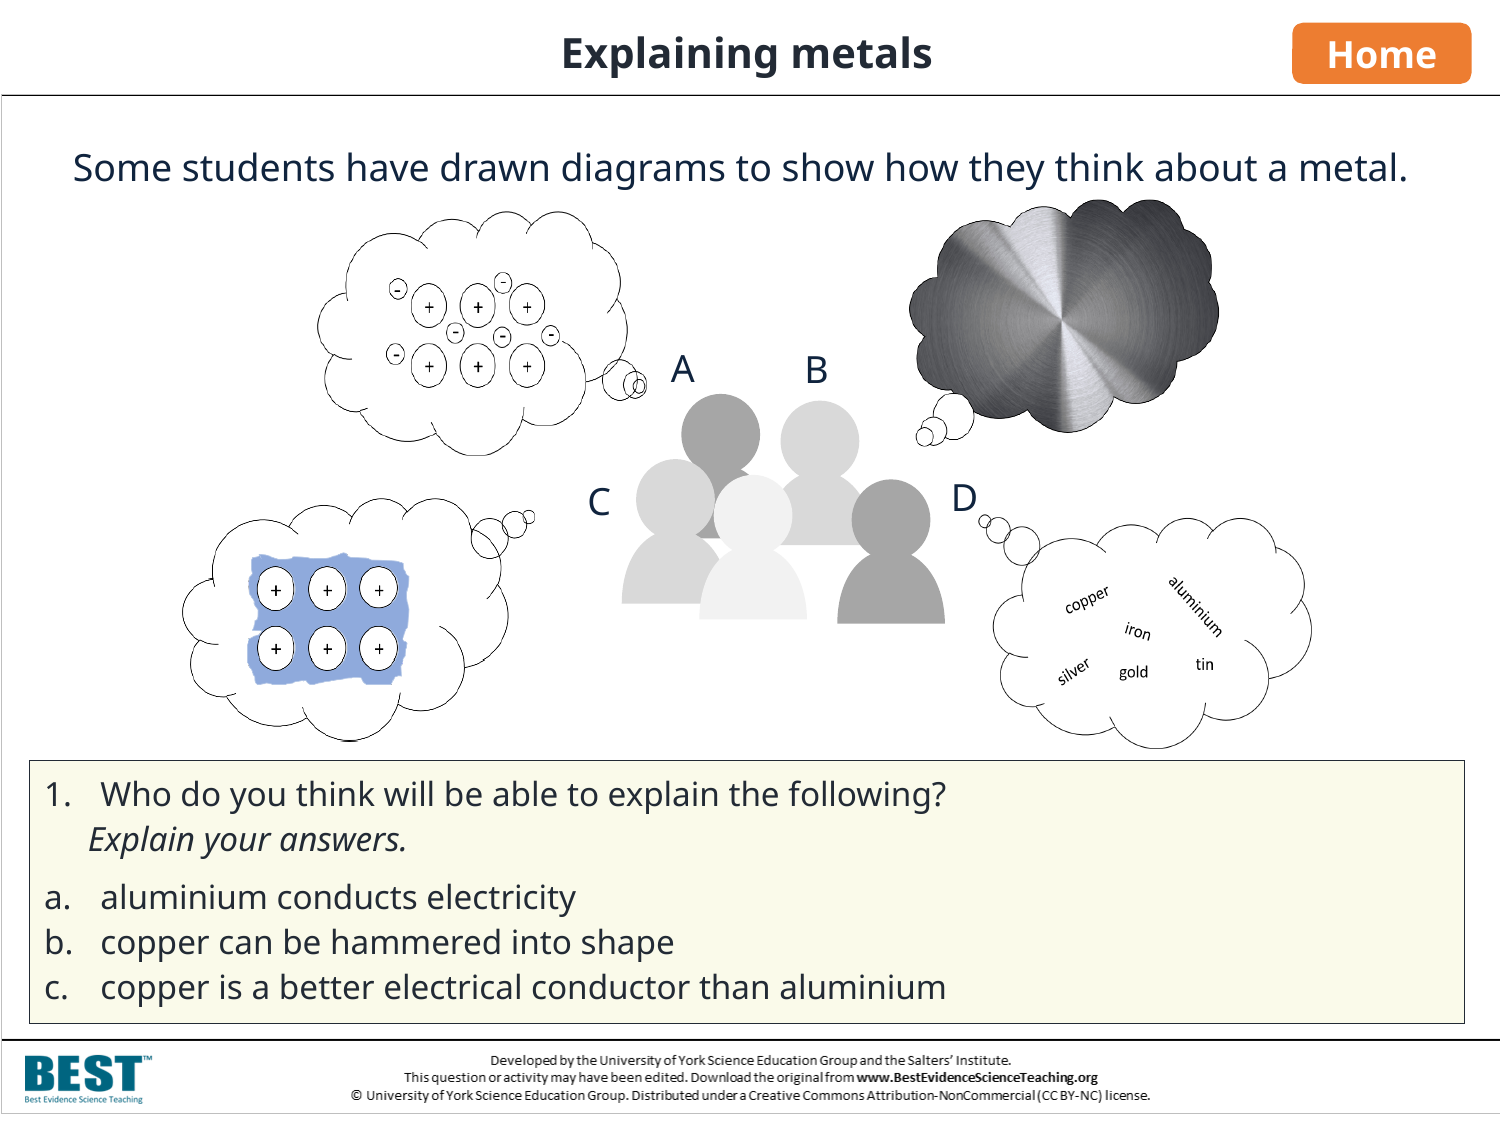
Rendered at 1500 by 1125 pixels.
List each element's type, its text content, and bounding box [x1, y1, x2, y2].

text_box Home [1292, 22, 1472, 84]
picture [1, 94, 1500, 1114]
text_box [182, 198, 1312, 749]
text_box Explaining metals [23, 4, 1471, 94]
